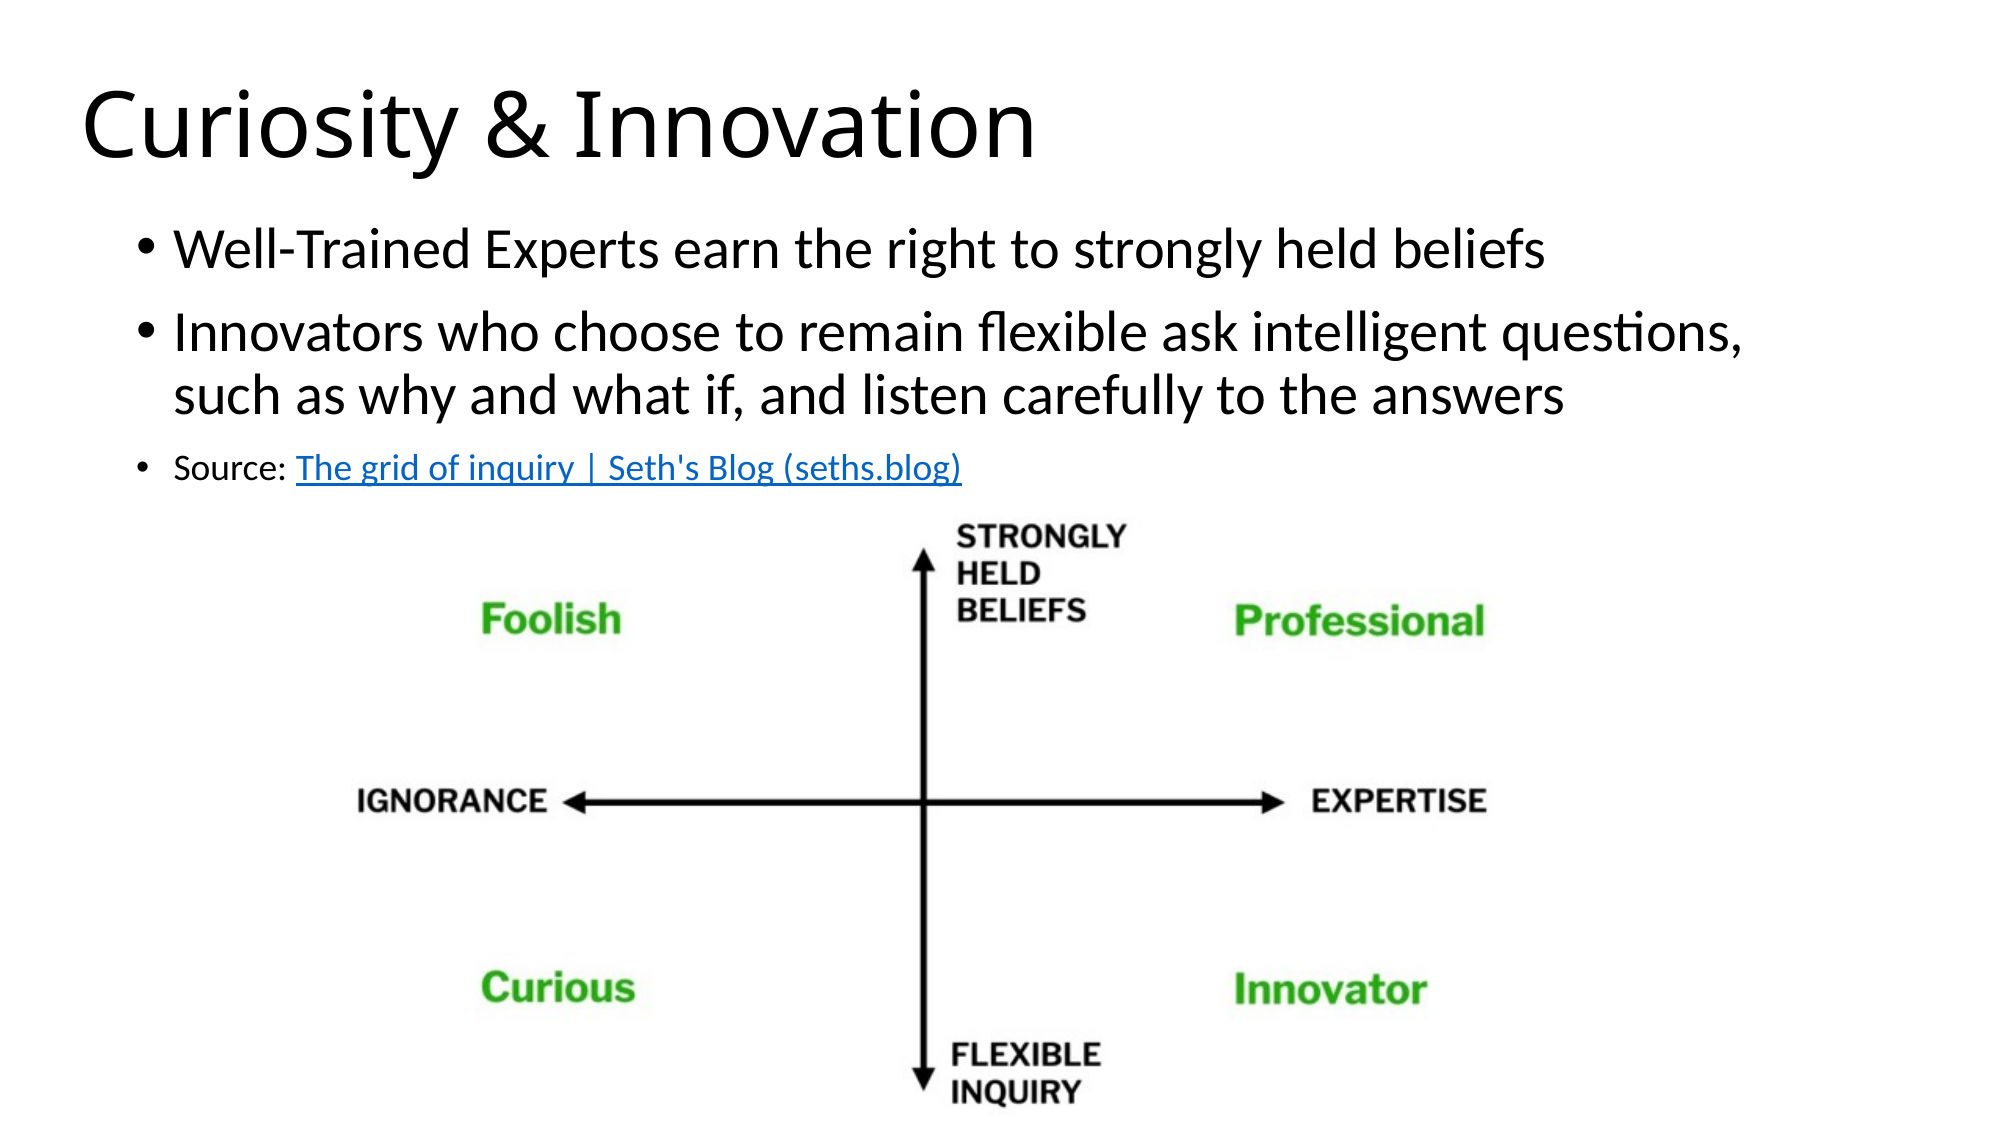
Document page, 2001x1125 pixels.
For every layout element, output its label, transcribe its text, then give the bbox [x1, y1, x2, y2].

list Well-Trained Experts earn the right to strongly held beliefs Innovators who choose to remain flexible ask intelligent questions, such as why and what if, and listen carefully to the answers Source: The grid of inquiry | Seth's Blog (seths.blog) [121, 210, 1847, 543]
picture [351, 516, 1496, 1115]
title Curiosity & Innovation [65, 57, 1791, 198]
